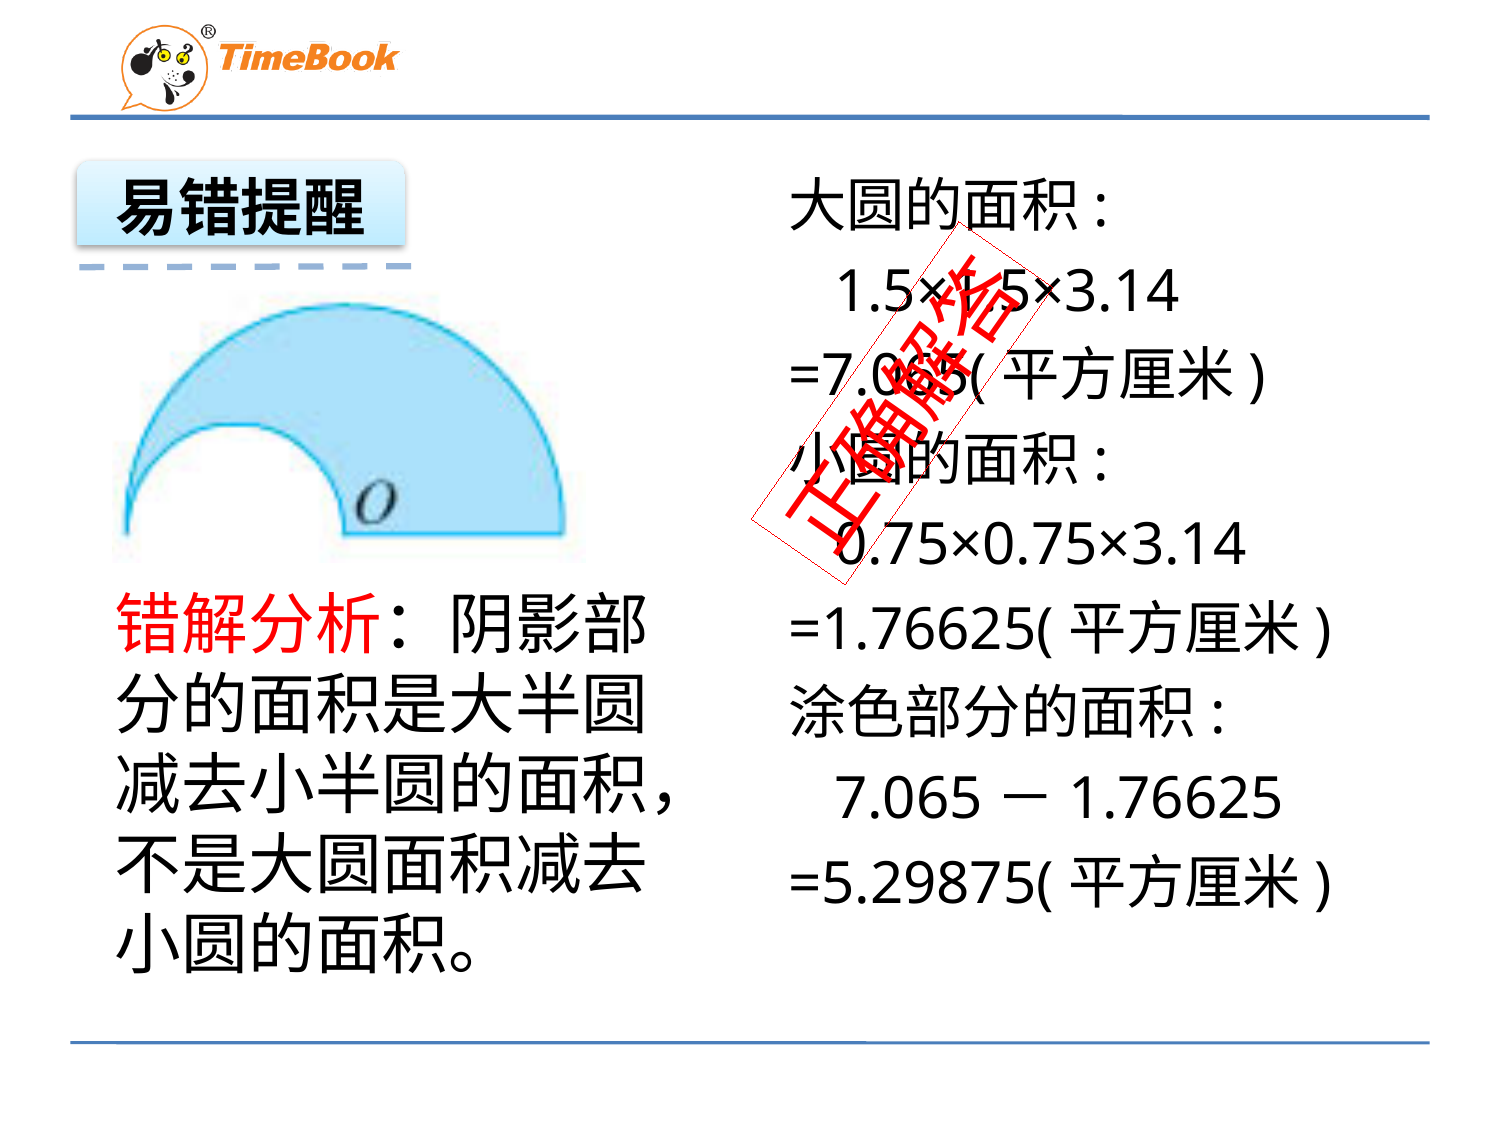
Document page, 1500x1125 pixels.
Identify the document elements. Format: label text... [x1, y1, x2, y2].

text_box 正确解答 [751, 221, 1053, 585]
picture [111, 278, 587, 563]
picture [118, 22, 408, 113]
text_box 易错提醒 [75, 160, 406, 247]
text_box 错解分析：阴影部分的面积是大半圆减去小半圆的面积，不是大圆面积减去小圆的面积。 [100, 574, 703, 989]
text_box 大圆的面积: 1.5×1.5×3.14 =7.065(平方厘米) 小圆的面积: 0.75×0.75×3.14 =1.76625(平方厘米) 涂色部分的面积: 7.065－1.76625 =5.29875(平方厘米) [773, 160, 1447, 923]
